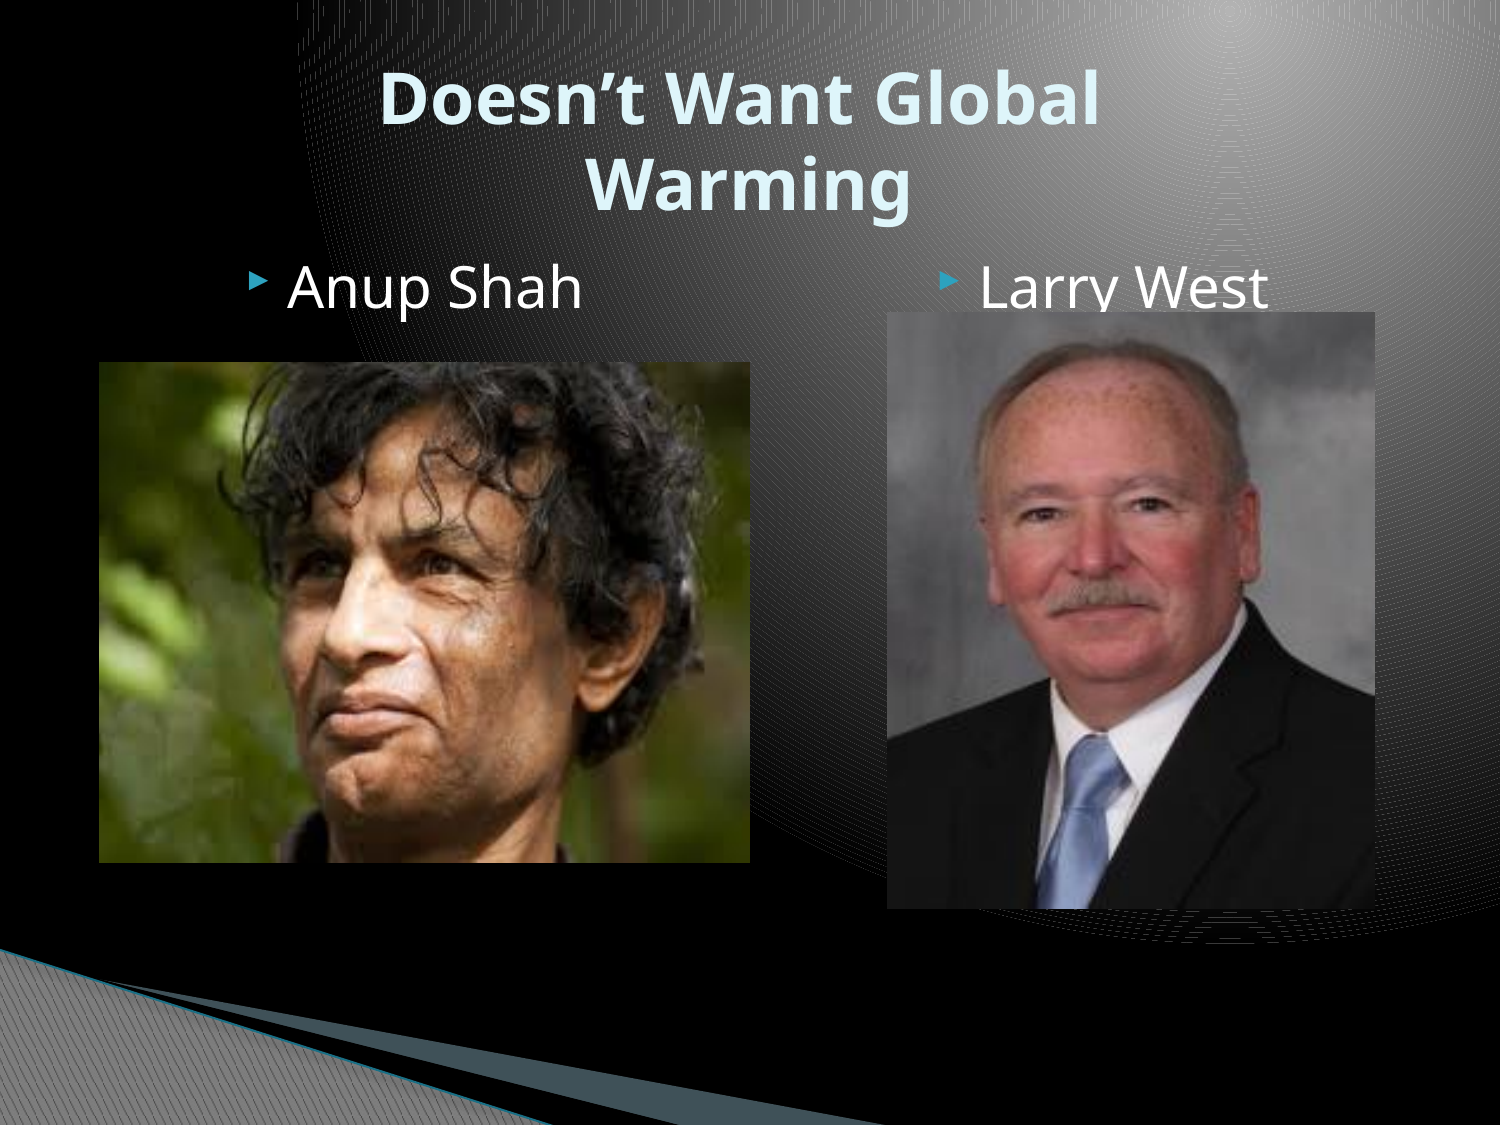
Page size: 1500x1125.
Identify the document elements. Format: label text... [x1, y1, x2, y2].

title Doesn’t Want Global Warming [75, 45, 1425, 233]
picture [99, 362, 751, 863]
picture [887, 312, 1376, 909]
list Anup Shah [75, 243, 738, 986]
picture [0, 952, 543, 1125]
list Larry West [762, 243, 1425, 986]
